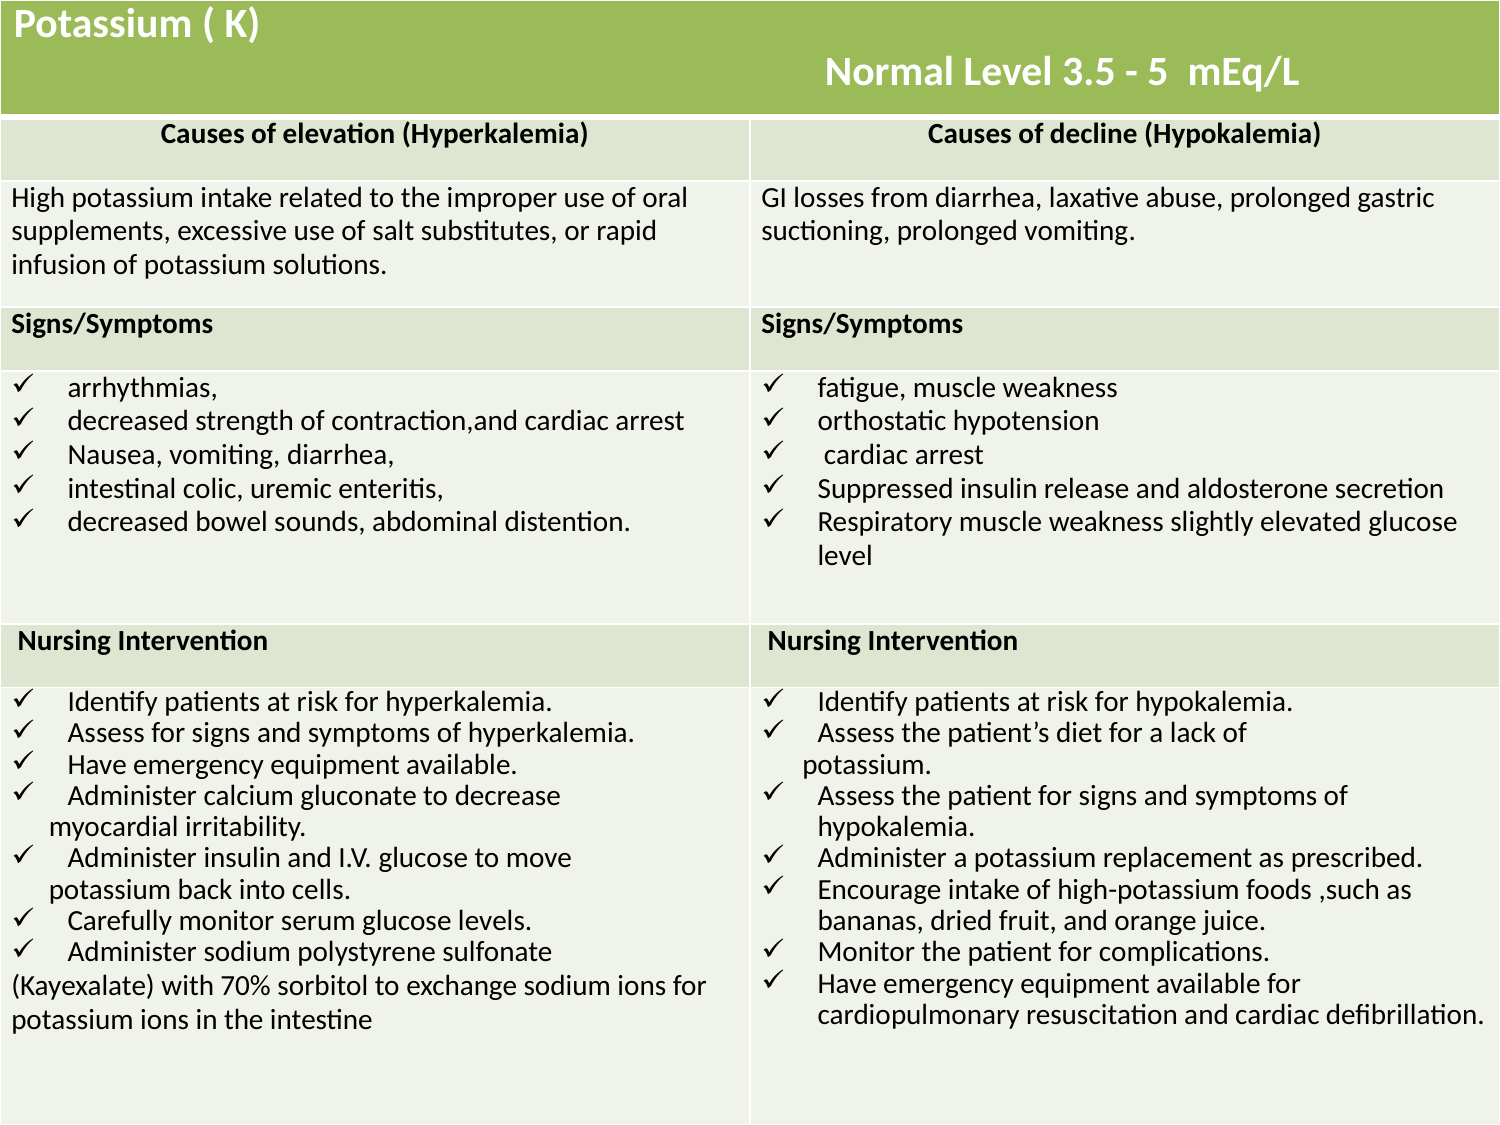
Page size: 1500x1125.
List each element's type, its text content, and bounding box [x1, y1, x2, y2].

table_cell Identify patients at risk for hypokalemia. Assess the patient’s diet for a lack of potassium. Assess the patient for signs and symptoms of hypokalemia. Administer a potassium replacement as prescribed. Encourage intake of high-potassium foods ,such as bananas, dried fruit, and orange juice. Monitor the patient for complications. Have emergency equipment available for cardiopulmonary resuscitation and cardiac defibrillation. [751, 688, 1499, 1124]
table_header Potassium ( K) Normal Level 3.5 - 5 mEq/L [1, 1, 1499, 114]
table_cell GI losses from diarrhea, laxative abuse, prolonged gastric suctioning, prolonged vomiting. [751, 182, 1499, 306]
table_cell fatigue, muscle weakness orthostatic hypotension cardiac arrest Suppressed insulin release and aldosterone secretion Respiratory muscle weakness slightly elevated glucose level [751, 372, 1499, 623]
table_cell Causes of elevation (Hyperkalemia) [1, 120, 749, 180]
table_cell Identify patients at risk for hyperkalemia. Assess for signs and symptoms of hyperkalemia. Have emergency equipment available. Administer calcium gluconate to decrease myocardial irritability. Administer insulin and I.V. glucose to move potassium back into cells. Carefully monitor serum glucose levels. Administer sodium polystyrene sulfonate (Kayexalate) with 70% sorbitol to exchange sodium ions for potassium ions in the intestine [1, 688, 749, 1124]
table_cell Signs/Symptoms [751, 308, 1499, 370]
table_cell arrhythmias, decreased strength of contraction,and cardiac arrest Nausea, vomiting, diarrhea, intestinal colic, uremic enteritis, decreased bowel sounds, abdominal distention. [1, 372, 749, 623]
table_cell Nursing Intervention [1, 625, 749, 687]
table_cell Nursing Intervention [751, 625, 1499, 687]
table_cell Causes of decline (Hypokalemia) [751, 120, 1499, 180]
table_cell High potassium intake related to the improper use of oral supplements, excessive use of salt substitutes, or rapid infusion of potassium solutions. [1, 182, 749, 306]
table_cell Signs/Symptoms [1, 308, 749, 370]
